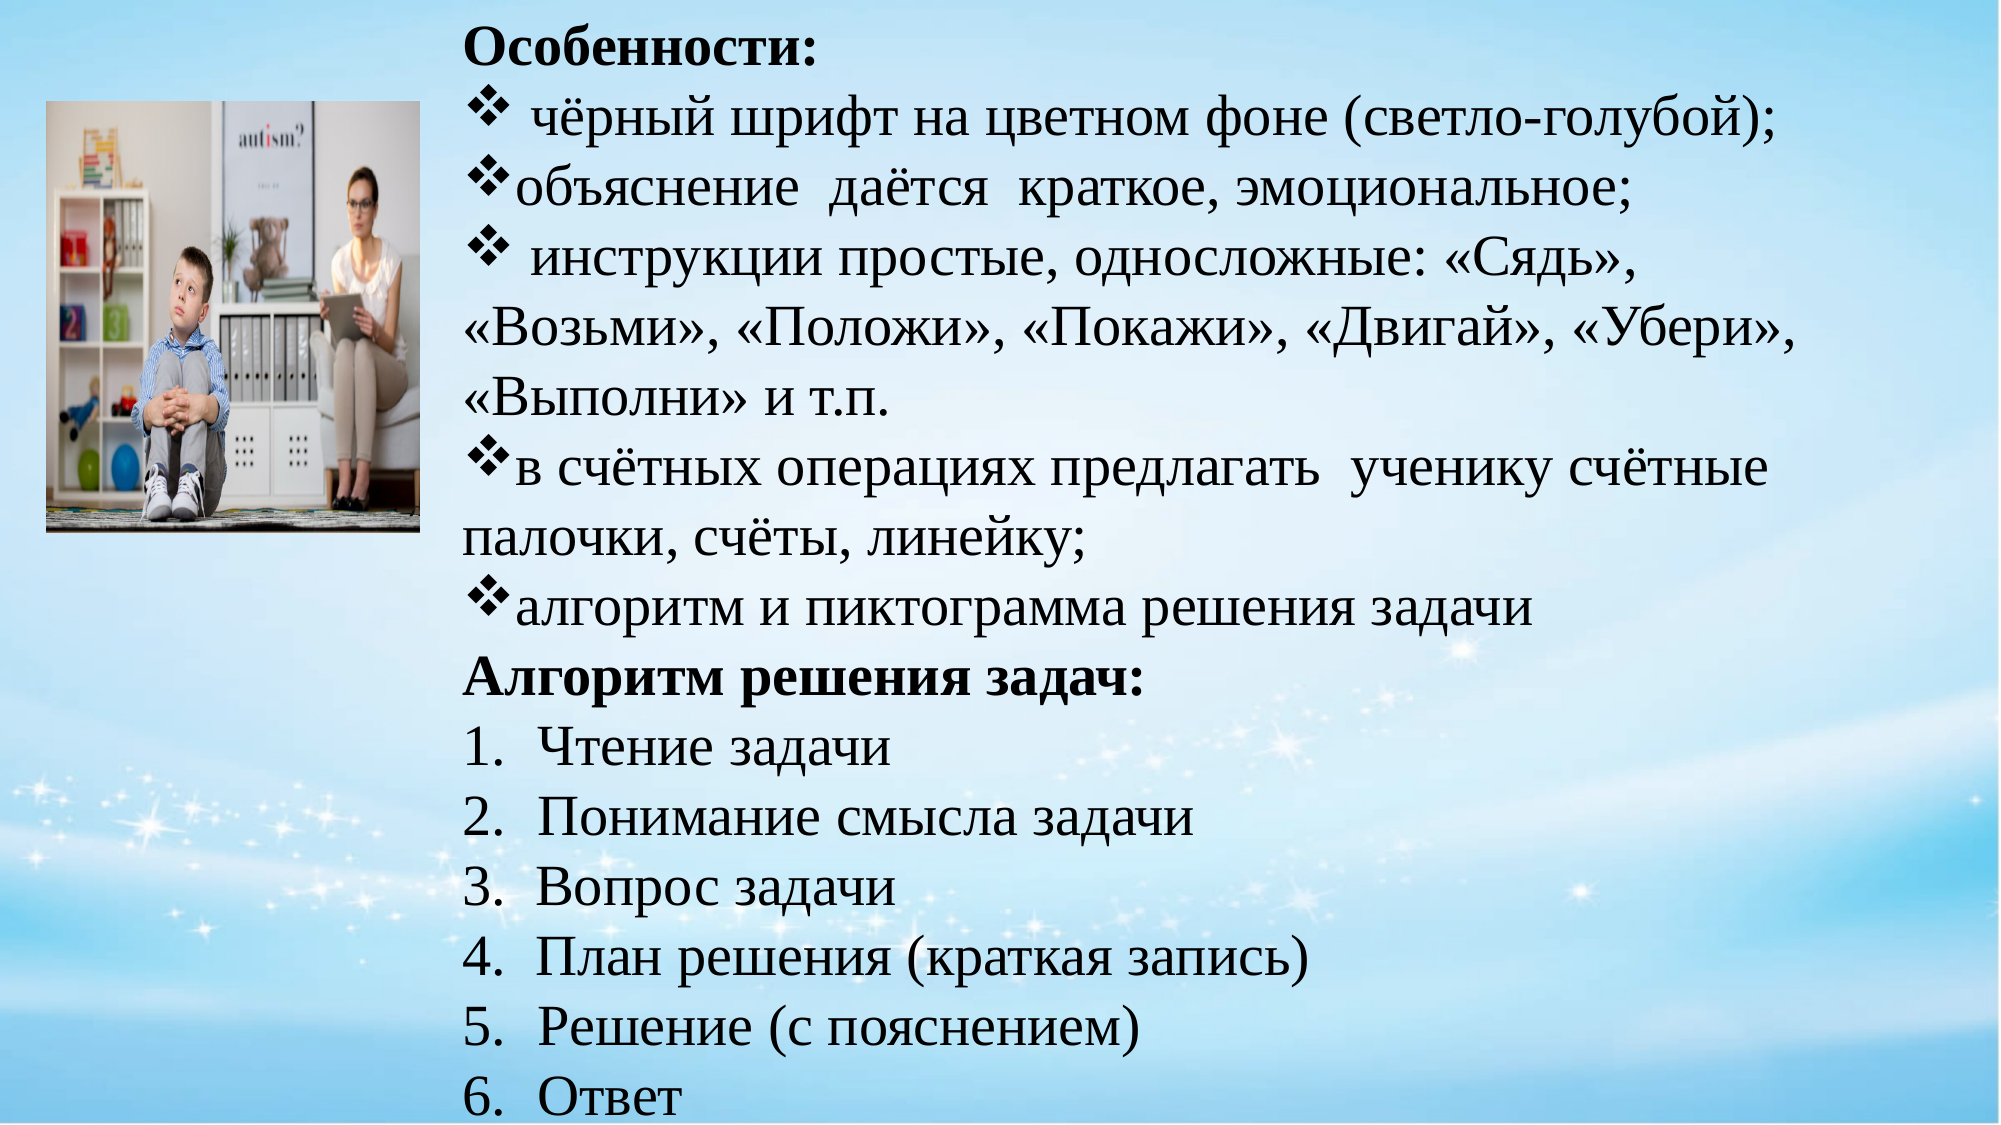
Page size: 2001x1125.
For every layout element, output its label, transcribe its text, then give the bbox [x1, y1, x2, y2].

picture [46, 101, 420, 534]
text_box Особенности: чёрный шрифт на цветном фоне (светло-голубой); объяснение даётся краткое, эмоциональное; инструкции простые, односложные: «Сядь», «Возьми», «Положи», «Покажи», «Двигай», «Убери», «Выполни» и т.п. в счётных операциях предлагать ученику счётные палочки, счёты, линейку; алгоритм и пиктограмма решения задачи Алгоритм решения задач: Чтение задачи Понимание смысла задачи 3. Вопрос задачи 4. План решения (краткая запись) Решение (с пояснением) Ответ [447, 0, 1923, 1125]
